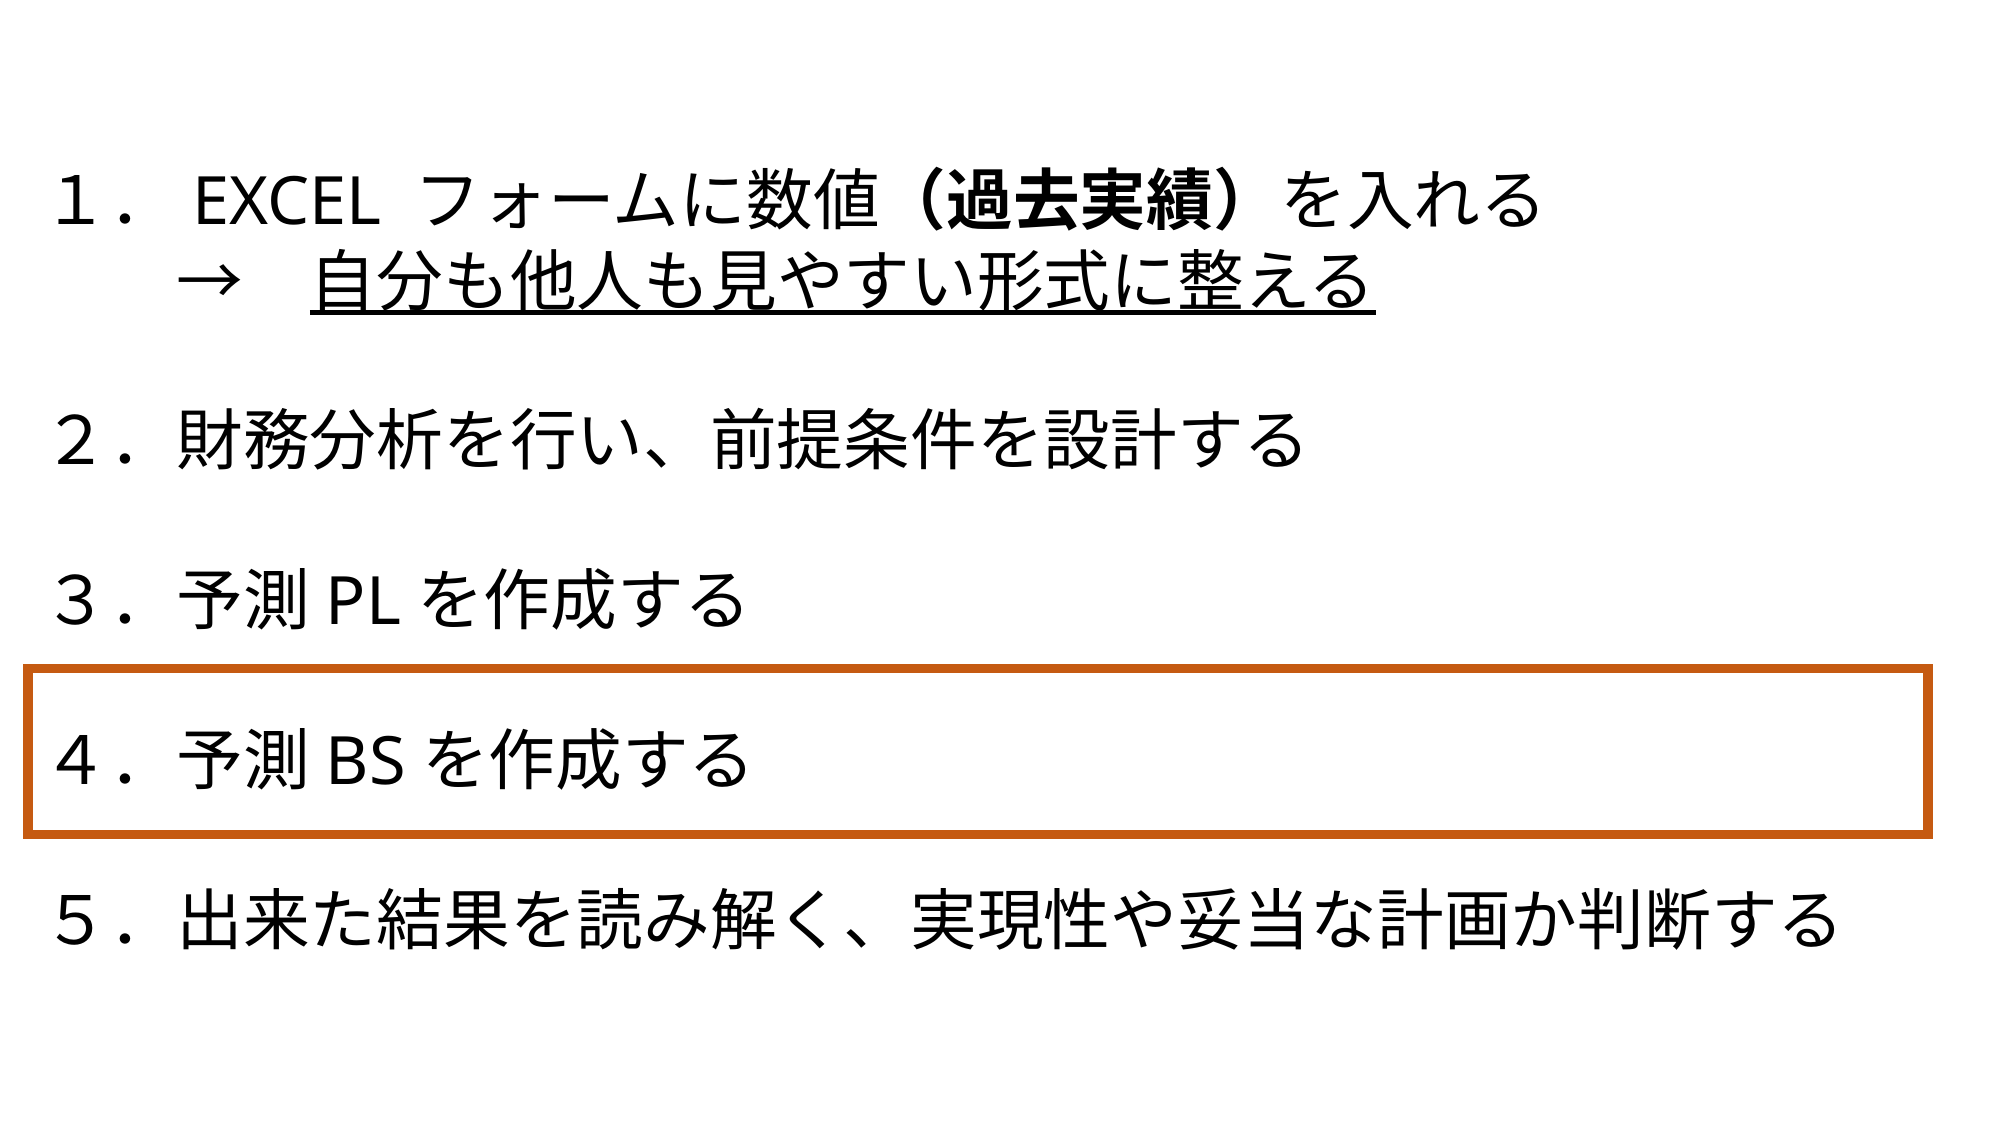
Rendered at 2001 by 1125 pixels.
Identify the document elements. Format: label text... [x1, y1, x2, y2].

text_box １．EXCEL フォームに数値（過去実績）を入れる → 自分も他人も見やすい形式に整える ２．財務分析を行い、前提条件を設計する ３．予測PLを作成する ４．予測BSを作成する ５．出来た結果を読み解く、実現性や妥当な計画か判断する [28, 150, 1972, 966]
text_box [27, 667, 1929, 836]
